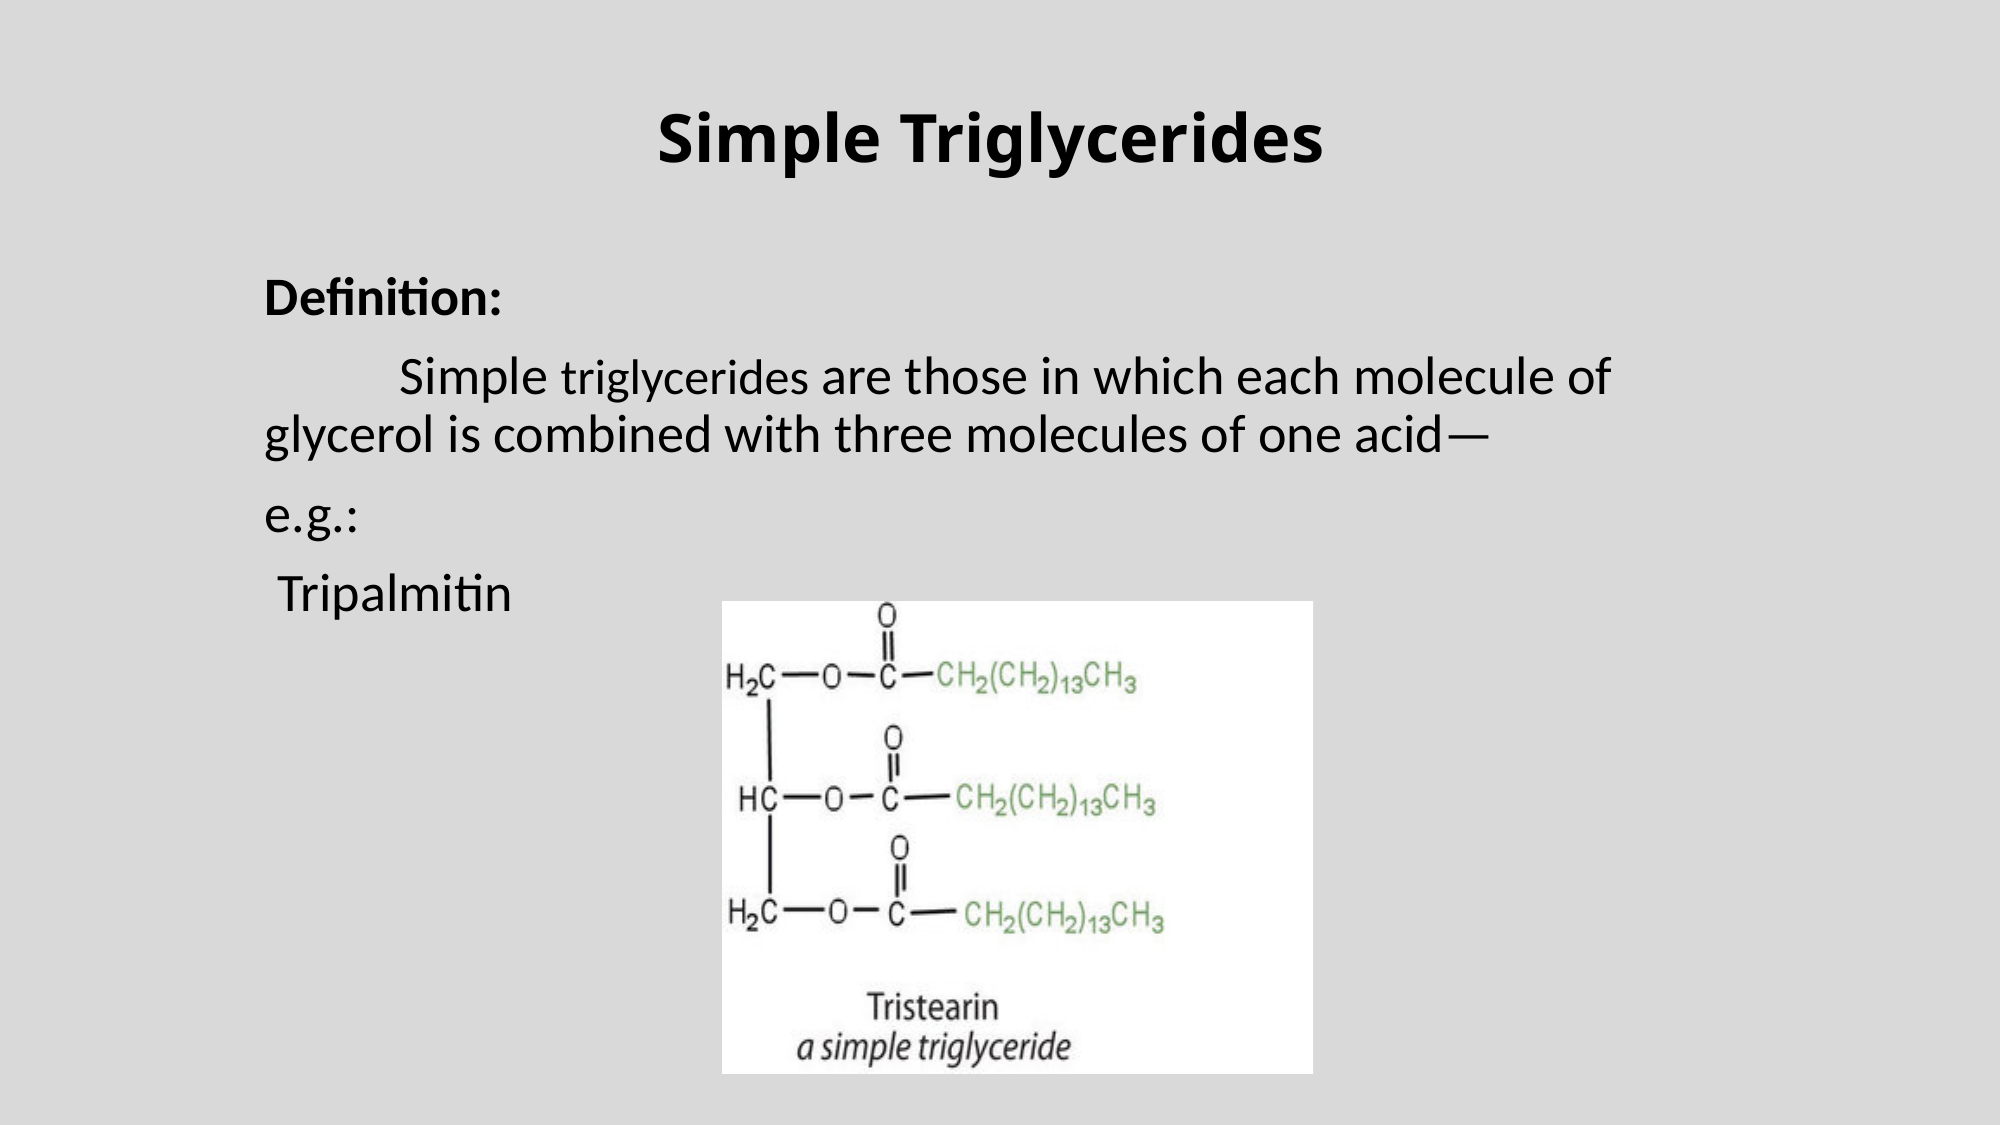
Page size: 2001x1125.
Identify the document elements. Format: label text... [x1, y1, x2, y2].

title Simple Triglycerides [249, 67, 1750, 185]
subtitle Definition: Simple triglycerides are those in which each molecule of glycerol is combined with three molecules of one acid— e.g.: Tripalmitin [249, 260, 1750, 563]
picture [708, 601, 1314, 1085]
